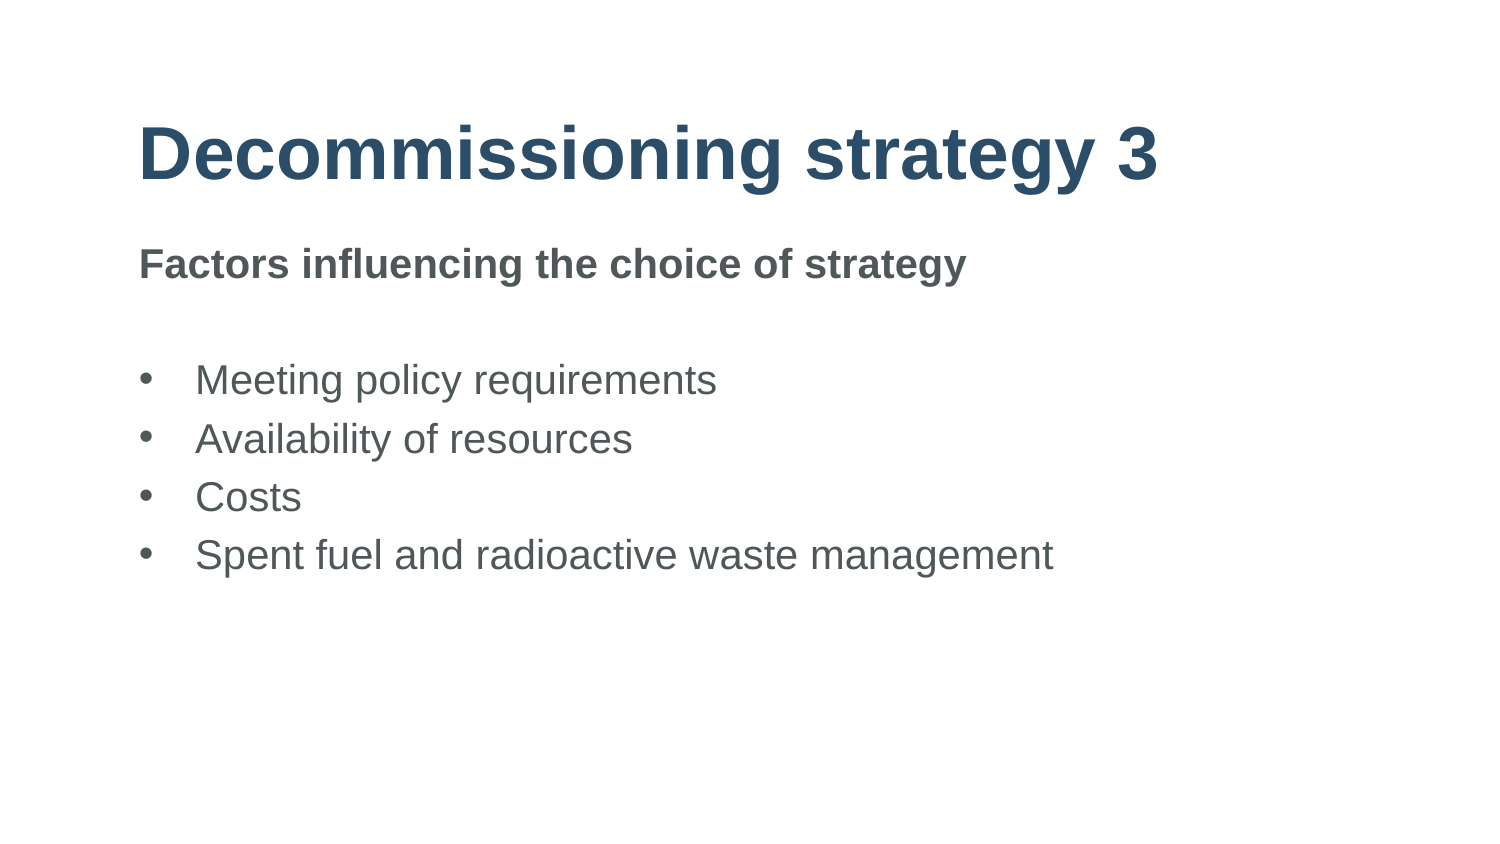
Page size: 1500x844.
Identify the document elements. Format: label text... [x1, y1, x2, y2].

title Decommissioning strategy 3 [123, 79, 1412, 220]
list Factors influencing the choice of strategy Meeting policy requirements Availability of resources Costs Spent fuel and radioactive waste management [123, 228, 1412, 678]
